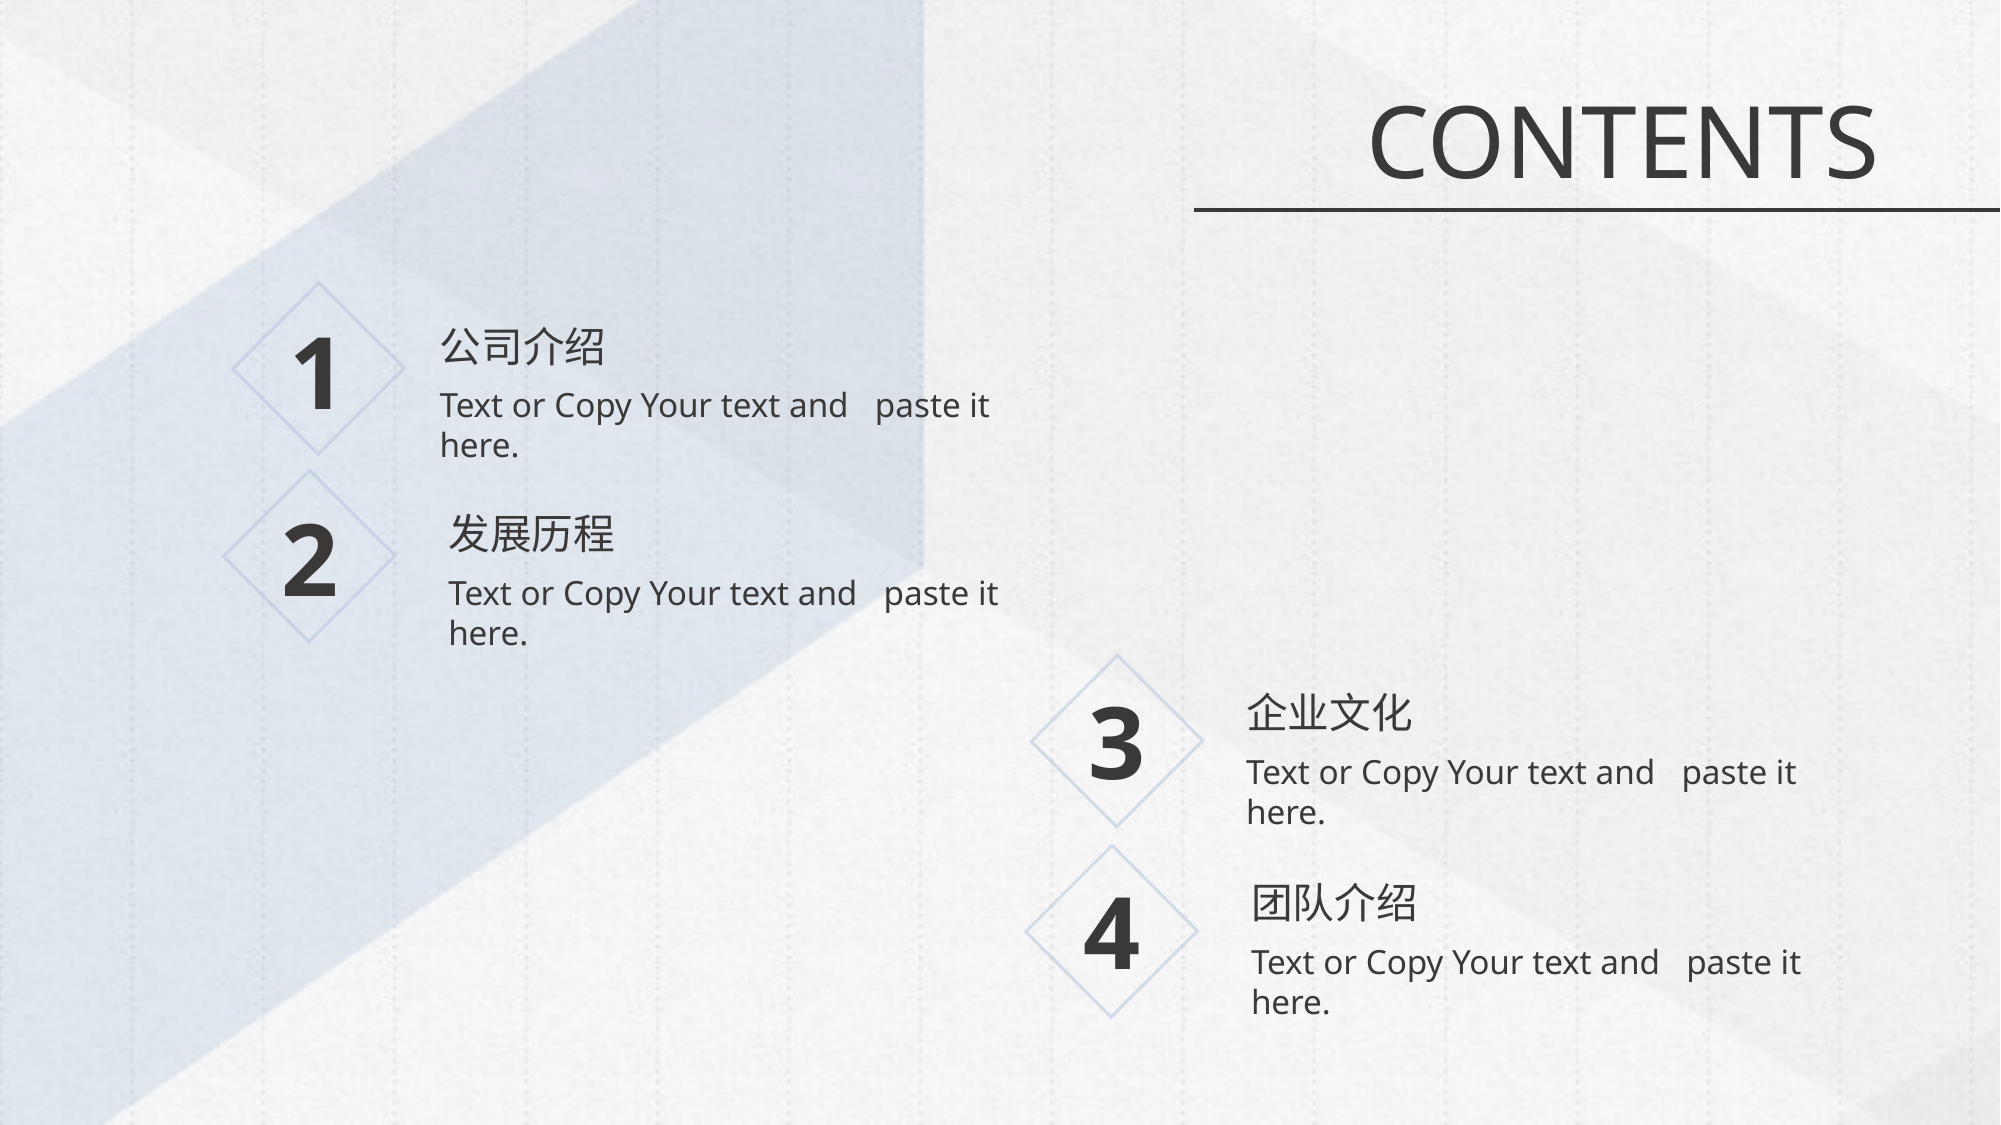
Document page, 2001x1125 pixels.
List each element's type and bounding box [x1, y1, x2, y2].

text_box [234, 481, 1064, 661]
text_box [243, 294, 1055, 473]
text_box [1168, 71, 2000, 211]
text_box [1037, 854, 1866, 1030]
picture [0, 0, 2000, 1125]
text_box [1042, 664, 1862, 840]
